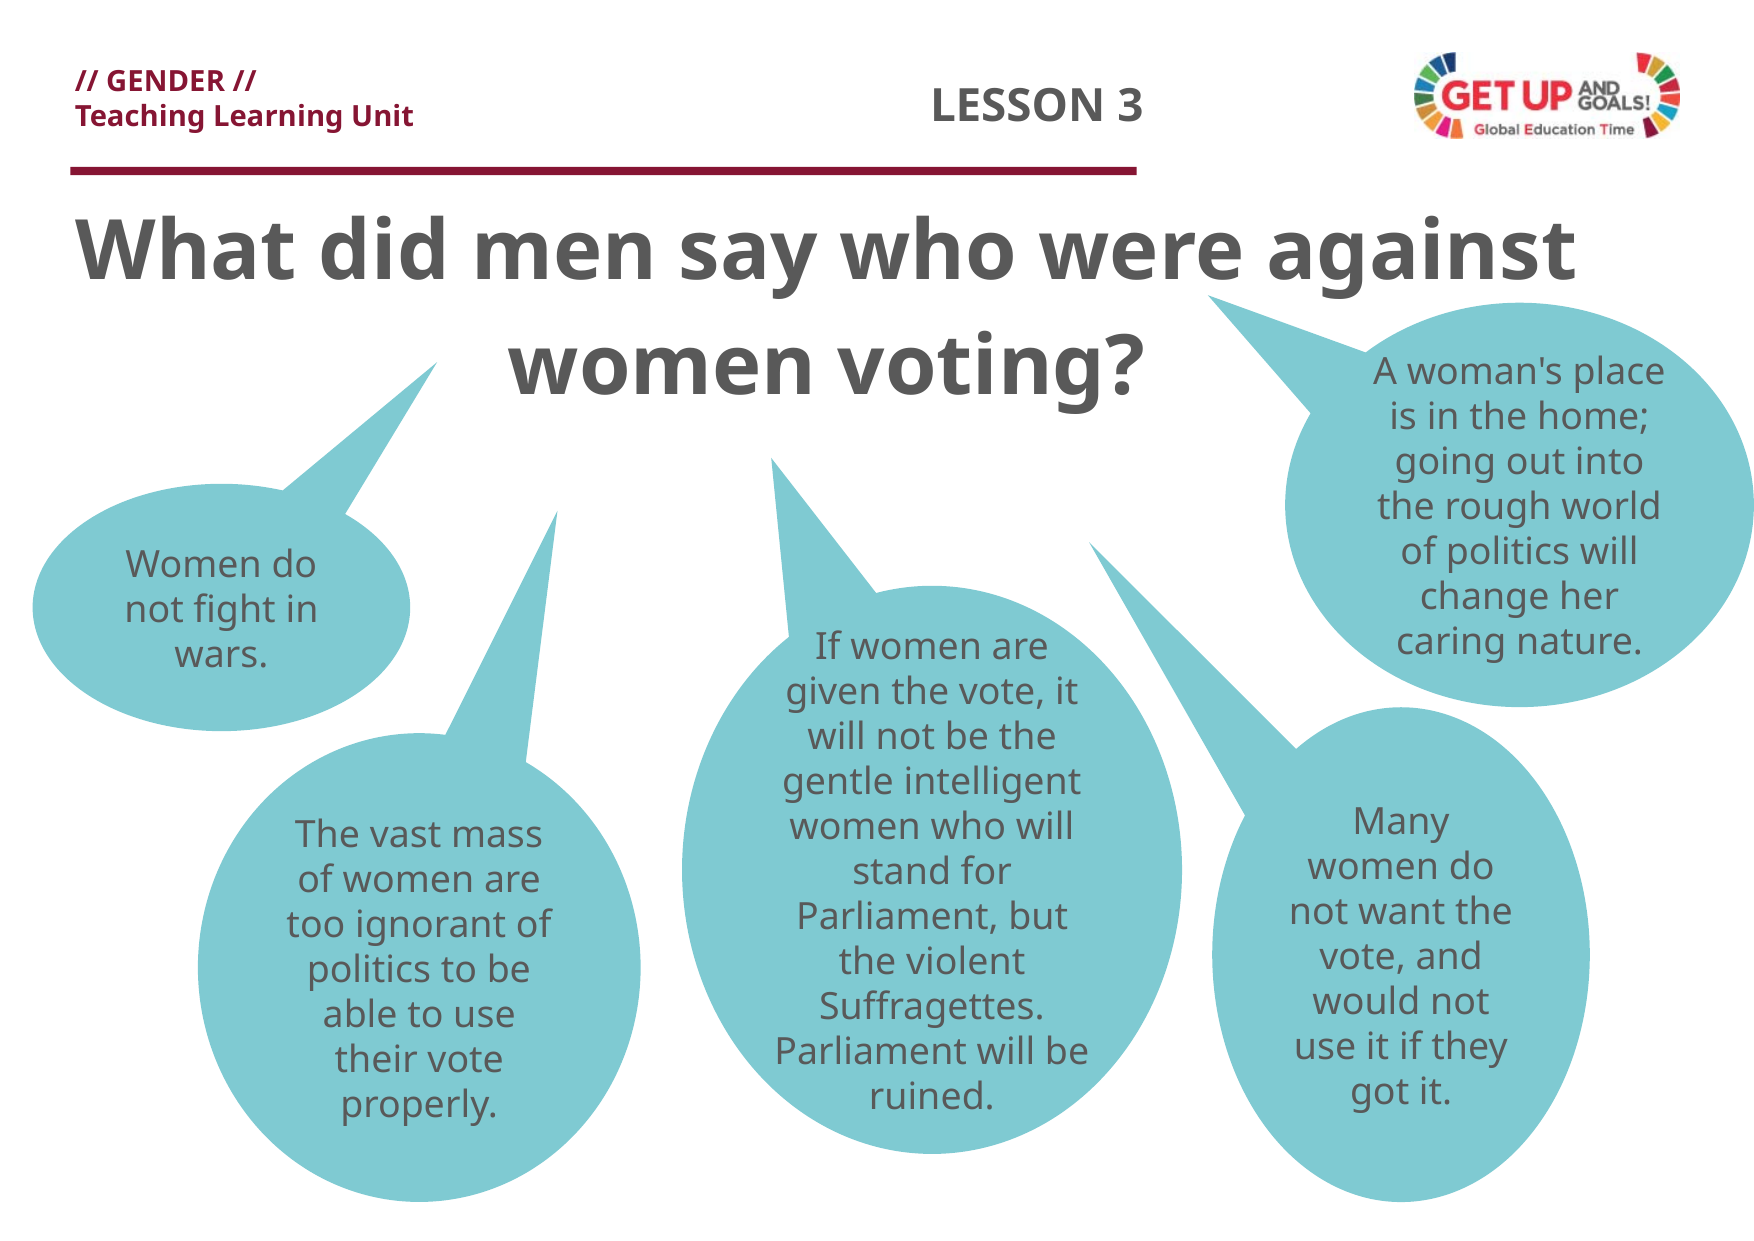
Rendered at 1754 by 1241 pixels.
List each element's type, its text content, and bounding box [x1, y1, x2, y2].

text_box The vast mass of women are too ignorant of politics to be able to use their vote properly. [197, 510, 641, 1202]
text_box A woman's place is in the home; going out into the rough world of politics will change her caring nature. [1207, 295, 1754, 708]
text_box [59, 47, 1680, 176]
list What did men say who were against women voting? [31, 181, 1623, 411]
text_box Many women do not want the vote, and would not use it if they got it. [1089, 542, 1590, 1203]
text_box If women are given the vote, it will not be the gentle intelligent women who will stand for Parliament, but the violent Suffragettes. Parliament will be ruined. [682, 457, 1183, 1154]
text_box Women do not fight in wars. [32, 362, 438, 732]
